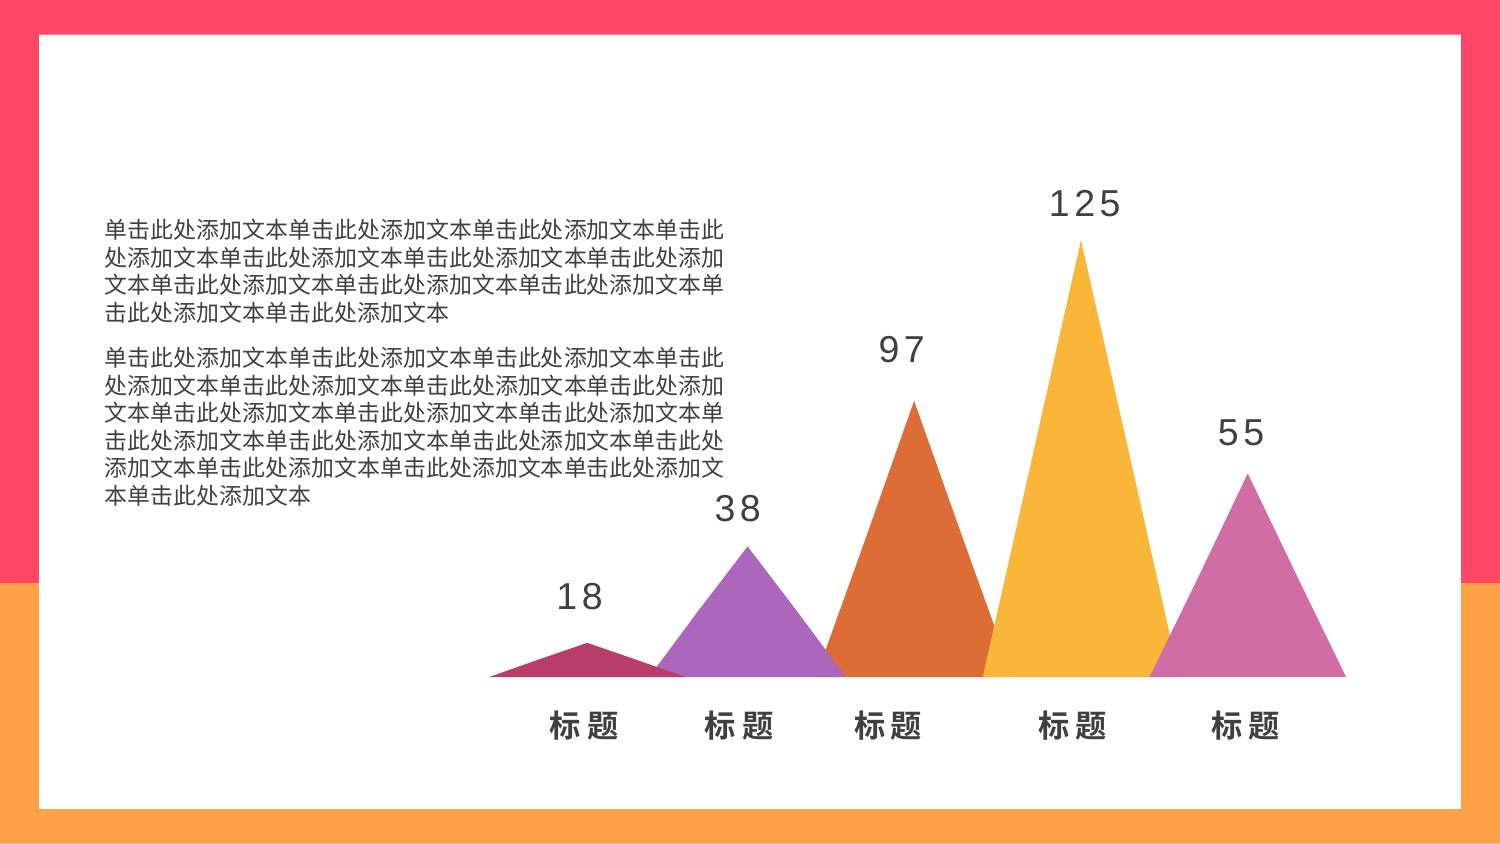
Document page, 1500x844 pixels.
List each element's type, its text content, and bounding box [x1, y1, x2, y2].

text_box [489, 642, 686, 678]
text_box [826, 400, 994, 678]
text_box 55 [1206, 402, 1276, 459]
text_box [1149, 473, 1347, 678]
text_box 38 [703, 478, 773, 535]
text_box 18 [545, 566, 615, 623]
text_box [982, 240, 1170, 678]
text_box [0, 0, 1500, 583]
text_box [39, 34, 1461, 809]
text_box [657, 546, 846, 678]
text_box 单击此处添加文本单击此处添加文本单击此处添加文本单击此处添加文本单击此处添加文本单击此处添加文本单击此处添加文本单击此处添加文本单击此处添加文本单击此处添加文本单击此处添加文本单击此处添加文本 [93, 210, 737, 311]
text_box 标题 [693, 700, 785, 750]
text_box 标题 [1026, 700, 1119, 750]
text_box 标题 [1199, 700, 1292, 750]
text_box 标题 [843, 700, 934, 750]
text_box 单击此处添加文本单击此处添加文本单击此处添加文本单击此处添加文本单击此处添加文本单击此处添加文本单击此处添加文本单击此处添加文本单击此处添加文本单击此处添加文本单击此处添加文本单击此处添加文本单击此处添加文本单击此处添加文本单击此处添加文本单击此处添加文本单击此处添加文本单击此处添加文本 [93, 338, 737, 439]
text_box 标题 [538, 700, 630, 750]
text_box [0, 583, 1500, 844]
text_box 97 [867, 318, 937, 376]
text_box 125 [1037, 173, 1132, 230]
